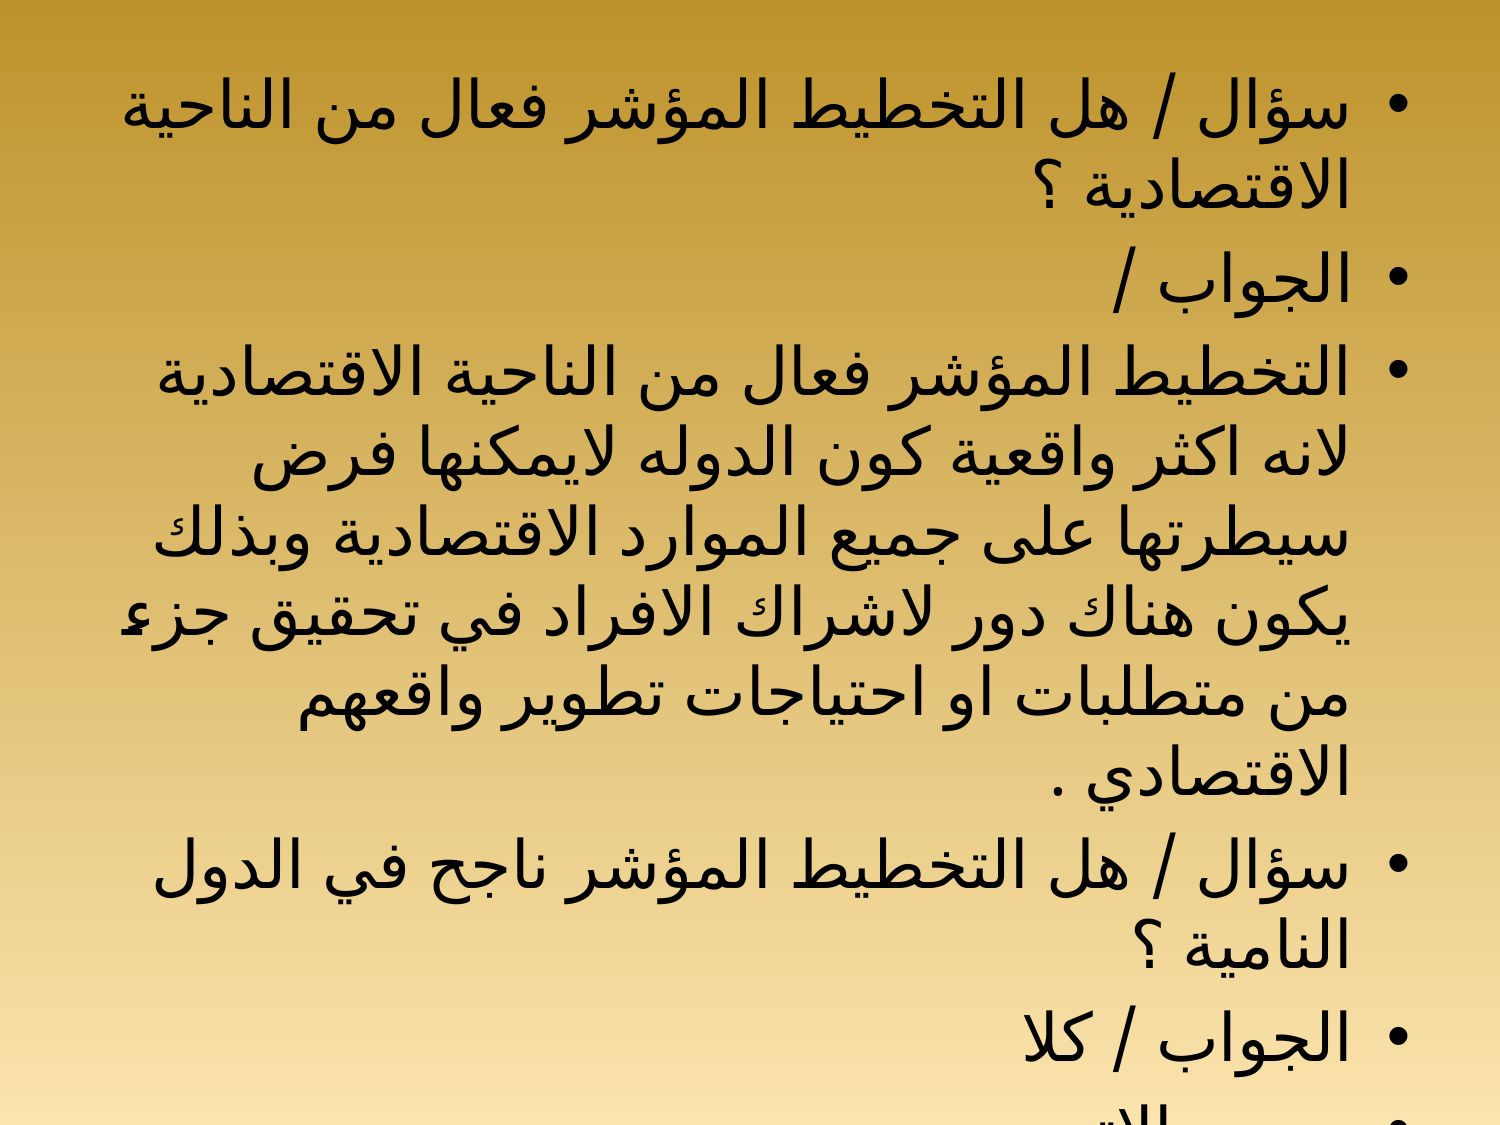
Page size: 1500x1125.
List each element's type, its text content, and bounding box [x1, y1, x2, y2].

list سؤال / هل التخطيط المؤشر فعال من الناحية الاقتصادية ؟ الجواب / التخطيط المؤشر فعال من الناحية الاقتصادية لانه اكثر واقعية كون الدوله لايمكنها فرض سيطرتها على جميع الموارد الاقتصادية وبذلك يكون هناك دور لاشراك الافراد في تحقيق جزء من متطلبات او احتياجات تطوير واقعهم الاقتصادي . سؤال / هل التخطيط المؤشر ناجح في الدول النامية ؟ الجواب / كلا بسبب الاتي [75, 54, 1425, 1005]
